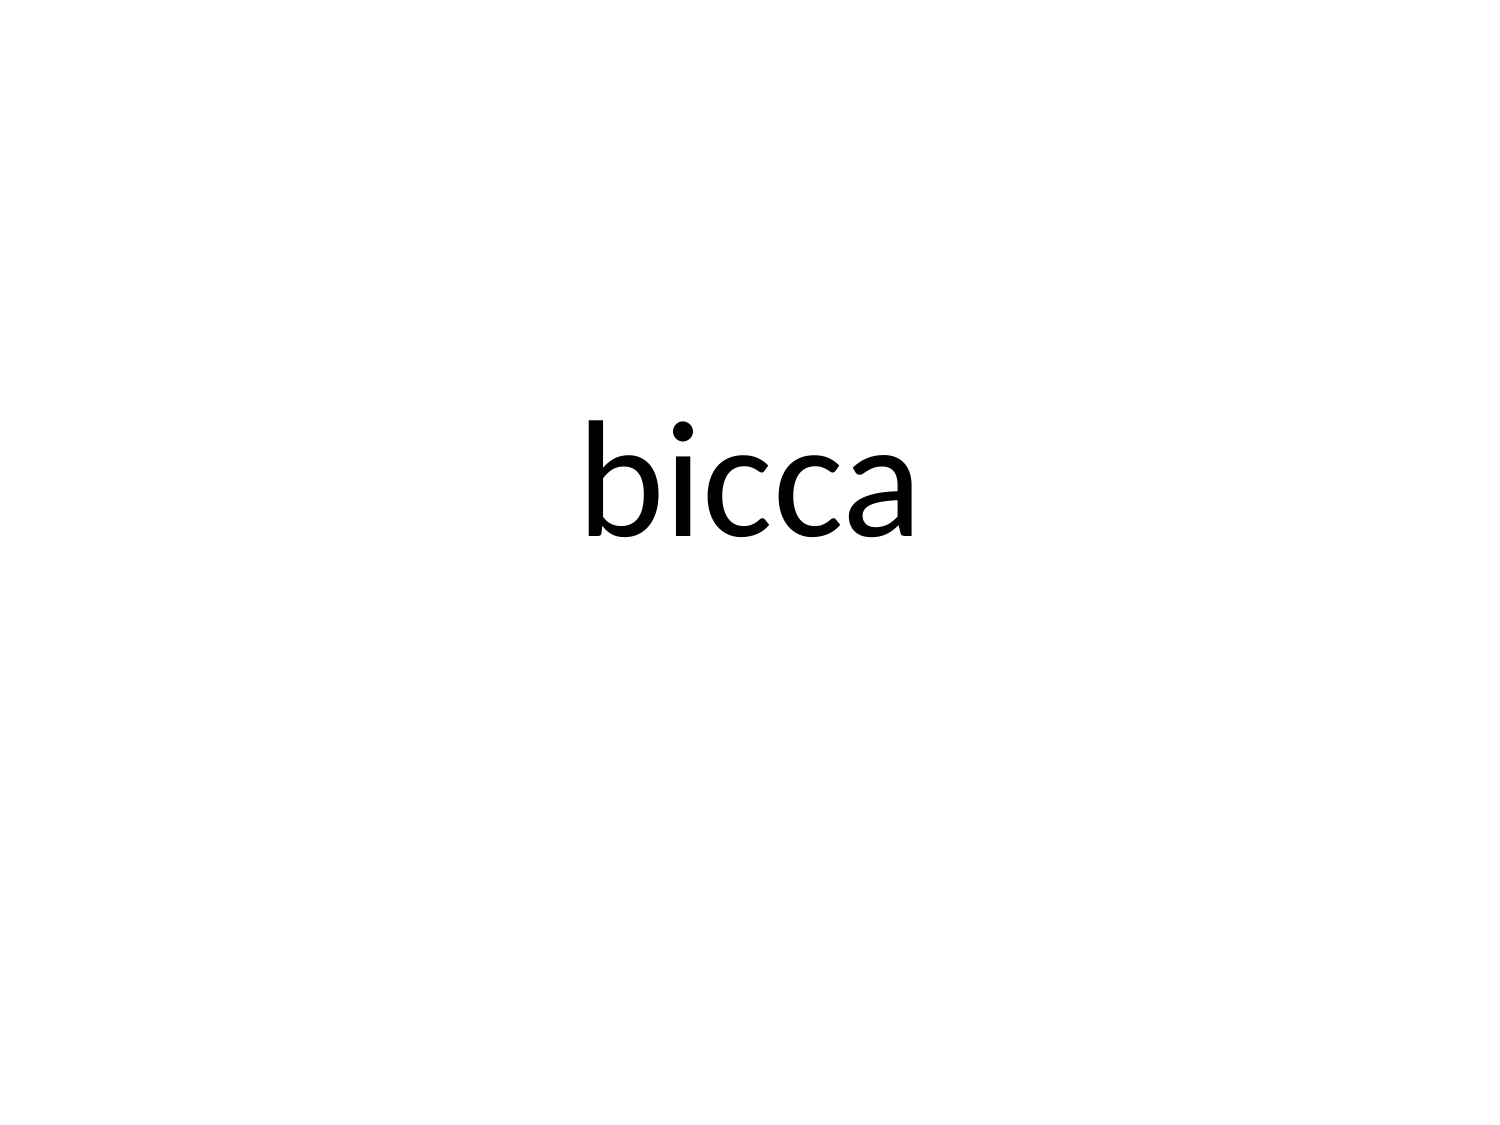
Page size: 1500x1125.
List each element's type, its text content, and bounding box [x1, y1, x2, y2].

title bicca [112, 349, 1388, 591]
